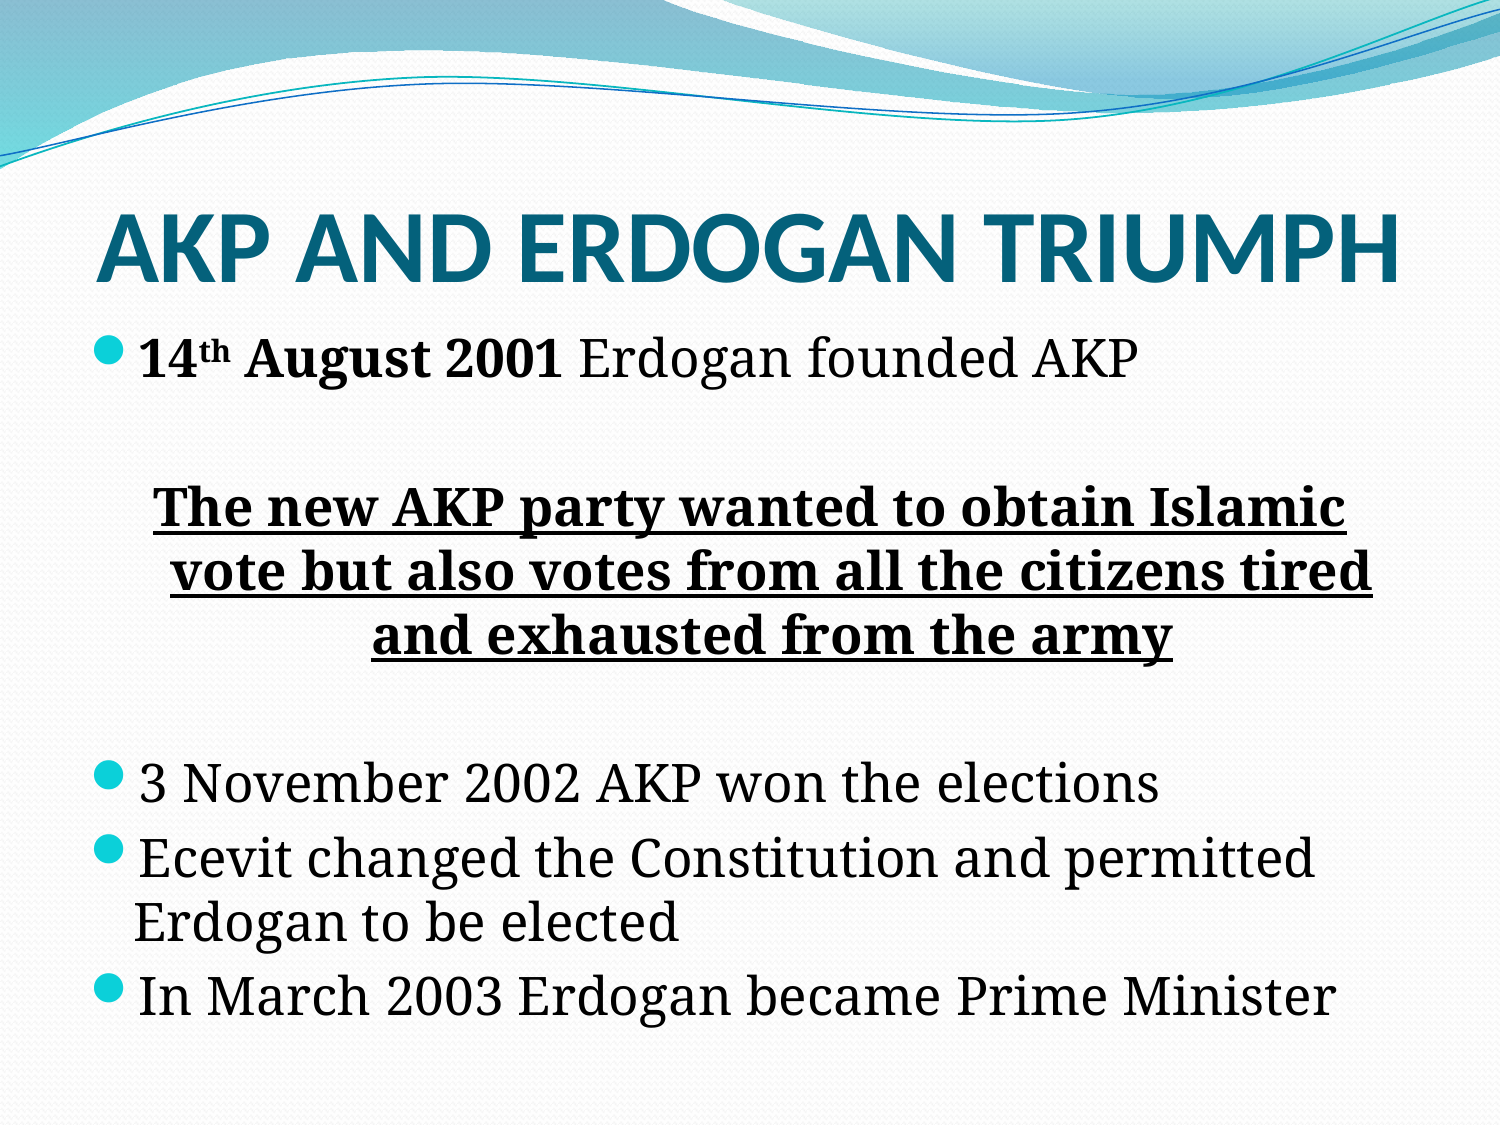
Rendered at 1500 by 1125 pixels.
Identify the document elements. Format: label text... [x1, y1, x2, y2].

title AKP AND ERDOGAN TRIUMPH [75, 115, 1425, 303]
list 14th August 2001 Erdogan founded AKP The new AKP party wanted to obtain Islamic vote but also votes from all the citizens tired and exhausted from the army 3 November 2002 AKP won the elections Ecevit changed the Constitution and permitted Erdogan to be elected In March 2003 Erdogan became Prime Minister [75, 317, 1425, 1038]
